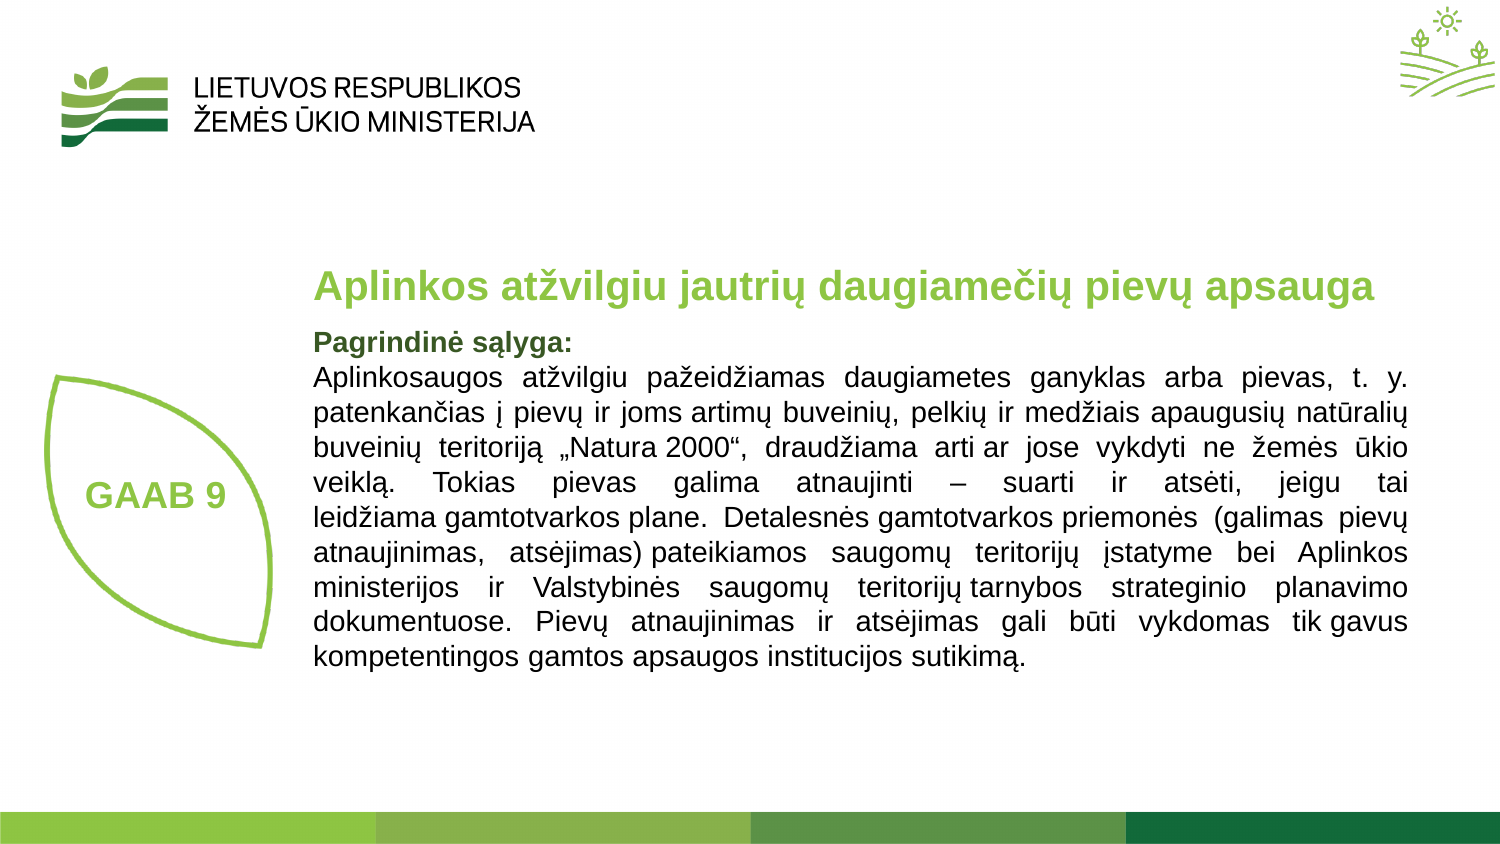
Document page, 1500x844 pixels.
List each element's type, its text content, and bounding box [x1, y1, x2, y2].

text_box Pagrindinė sąlyga:​ Aplinkosaugos atžvilgiu pažeidžiamas daugiametes ganyklas arba pievas, t. y. patenkančias į pievų ir joms artimų buveinių, pelkių ir medžiais apaugusių natūralių buveinių teritoriją „Natura 2000“, draudžiama arti ar jose vykdyti ne žemės ūkio veiklą. Tokias pievas galima atnaujinti – suarti ir atsėti, jeigu tai leidžiama gamtotvarkos plane. Detalesnės gamtotvarkos priemonės (galimas pievų atnaujinimas, atsėjimas) pateikiamos saugomų teritorijų įstatyme bei Aplinkos ministerijos ir Valstybinės saugomų teritorijų tarnybos strateginio planavimo dokumentuose. Pievų atnaujinimas ir atsėjimas gali būti vykdomas tik gavus kompetentingos gamtos apsaugos institucijos sutikimą.​ [298, 315, 1424, 715]
text_box Aplinkos atžvilgiu jautrių daugiamečių pievų apsauga​​​ [298, 250, 1436, 316]
picture [0, 0, 1500, 844]
